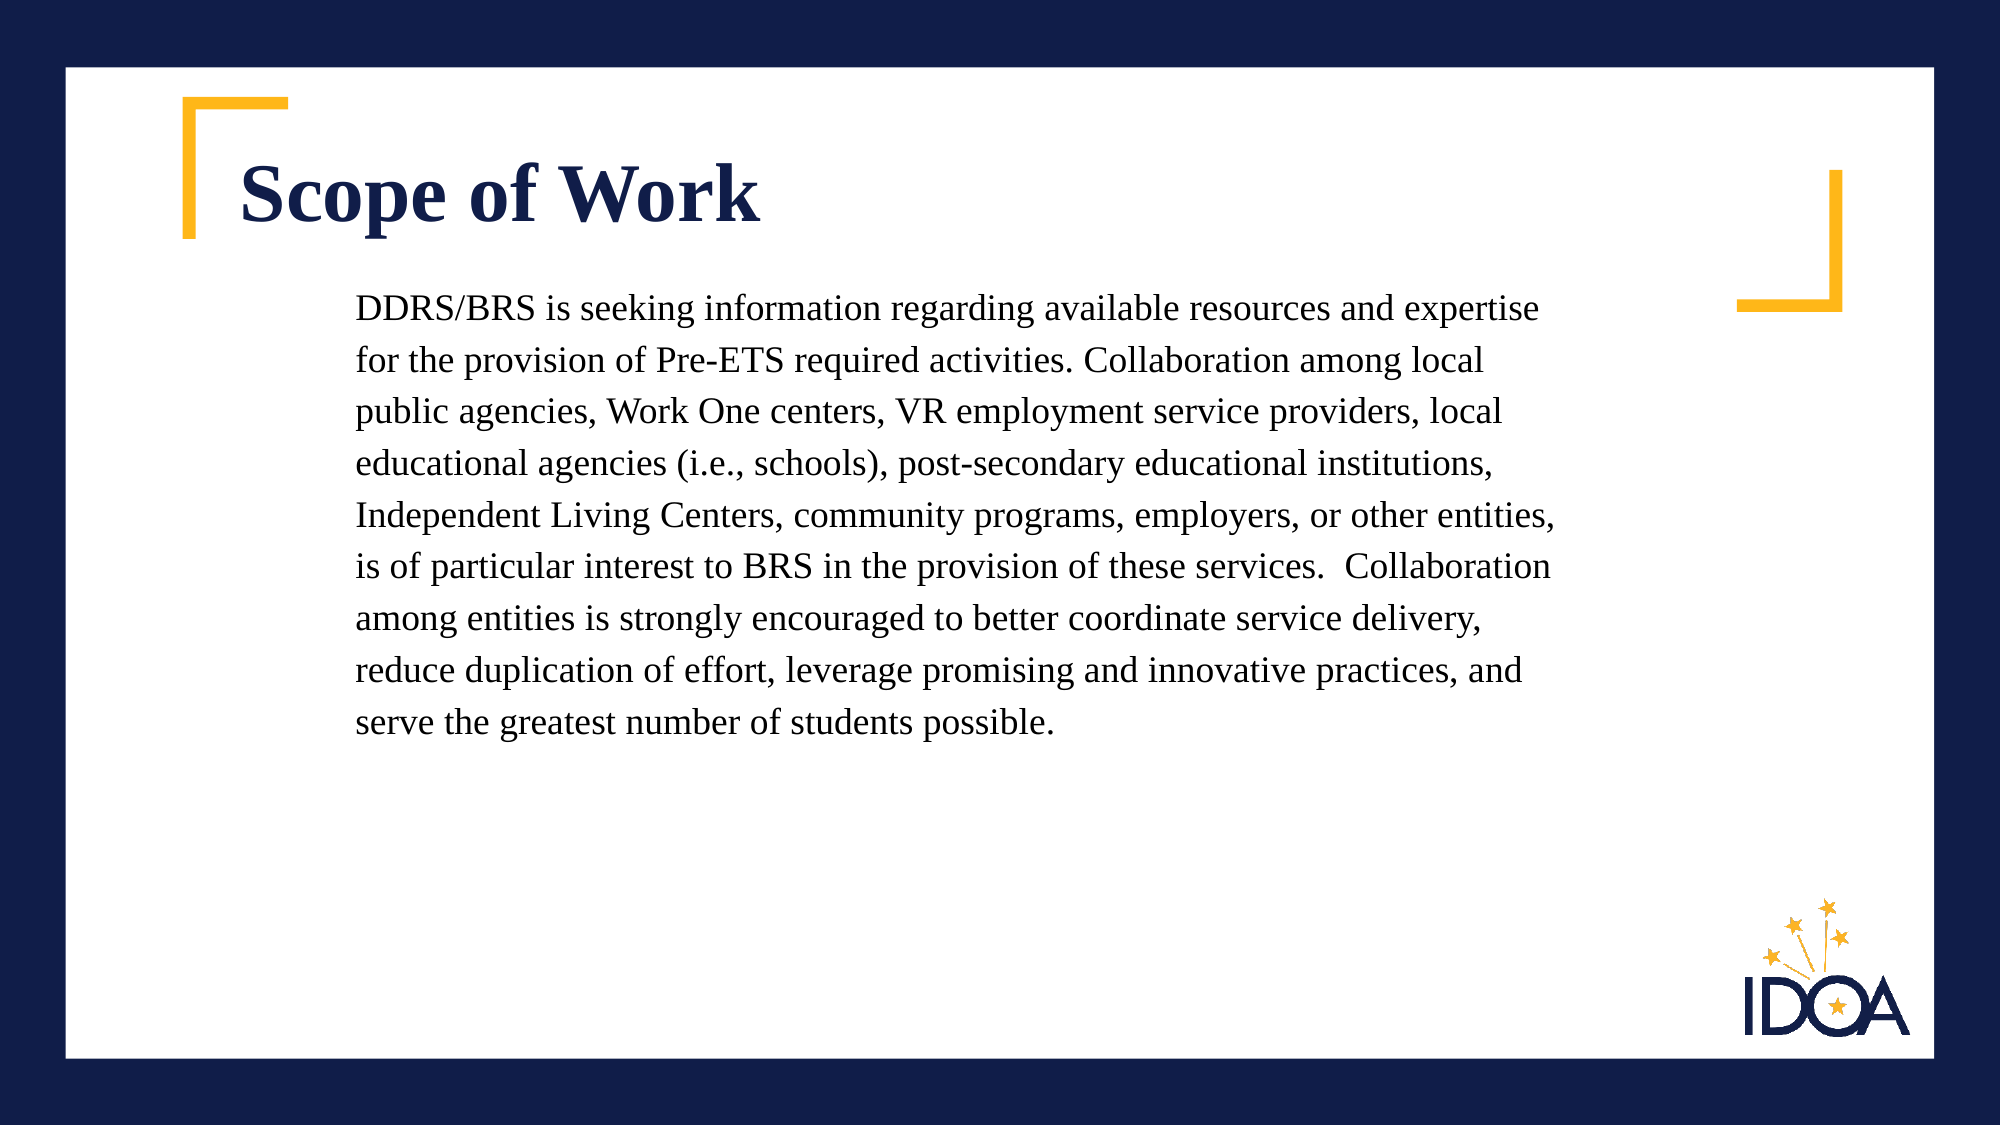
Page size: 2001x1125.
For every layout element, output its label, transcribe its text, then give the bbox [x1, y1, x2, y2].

title Scope of Work [225, 142, 1800, 279]
picture [1702, 857, 1959, 1114]
text_box DDRS/BRS is seeking information regarding available resources and expertise for the provision of Pre-ETS required activities. Collaboration among local public agencies, Work One centers, VR employment service providers, local educational agencies (i.e., schools), post-secondary educational institutions, Independent Living Centers, community programs, employers, or other entities, is of particular interest to BRS in the provision of these services. Collaboration among entities is strongly encouraged to better coordinate service delivery, reduce duplication of effort, leverage promising and innovative practices, and serve the greatest number of students possible. [340, 268, 1573, 749]
text_box [225, 320, 1824, 983]
